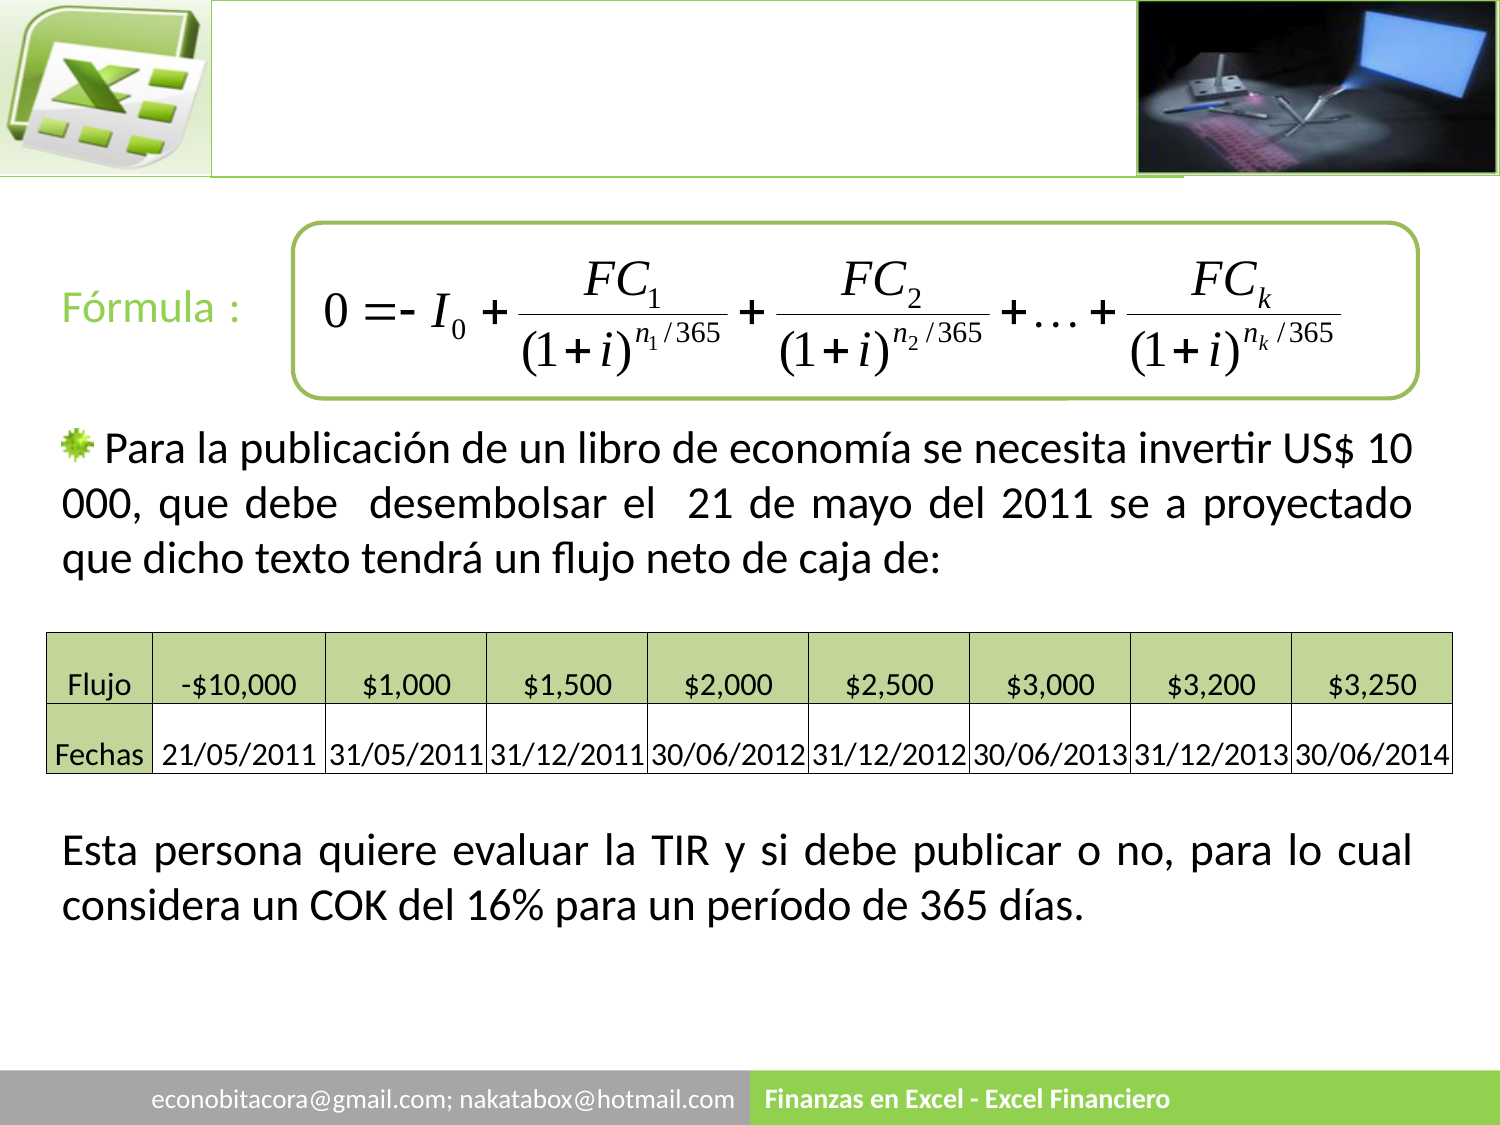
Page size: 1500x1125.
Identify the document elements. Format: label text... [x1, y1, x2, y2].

table_header $3,250 [1292, 633, 1452, 703]
text_box Para la publicación de un libro de economía se necesita invertir US$ 10 000, que debe desembolsar el 21 de mayo del 2011 se a proyectado que dicho texto tendrá un flujo neto de caja de: Esta persona quiere evaluar la TIR y si debe publicar o no, para lo cual considera un COK del 16% para un período de 365 días. [46, 774, 1430, 938]
table_cell 30/06/2013 [970, 704, 1130, 773]
table_cell Fechas [47, 704, 152, 773]
text_box [290, 220, 1421, 401]
table_header $1,000 [326, 633, 486, 703]
table_header $3,200 [1131, 633, 1291, 703]
table_cell 31/12/2013 [1131, 704, 1291, 773]
table_header -$10,000 [153, 633, 325, 703]
text_box [212, 0, 1134, 178]
table_header $1,500 [487, 633, 647, 703]
picture [61, 428, 94, 462]
table_header Flujo [47, 633, 152, 703]
table_header $3,000 [970, 633, 1130, 703]
text_box Para la publicación de un libro de economía se necesita invertir US$ 10 000, que debe desembolsar el 21 de mayo del 2011 se a proyectado que dicho texto tendrá un flujo neto de caja de: Esta persona quiere evaluar la TIR y si debe publicar o no, para lo cual considera un COK del 16% para un período de 365 días. [46, 410, 1430, 632]
table_cell 31/05/2011 [326, 704, 486, 773]
table_header $2,000 [648, 633, 808, 703]
table_cell 31/12/2012 [809, 704, 969, 773]
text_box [316, 245, 1353, 387]
table_cell 21/05/2011 [153, 704, 325, 773]
text_box econobitacora@gmail.com; nakatabox@hotmail.com [0, 1070, 749, 1125]
table_cell 31/12/2011 [487, 704, 647, 773]
table_header $2,500 [809, 633, 969, 703]
text_box Finanzas en Excel - Excel Financiero [749, 1070, 1500, 1125]
table_cell 30/06/2012 [648, 704, 808, 773]
table_cell 30/06/2014 [1292, 704, 1452, 773]
picture [1136, 0, 1500, 177]
text_box Fórmula : [46, 269, 270, 395]
picture [0, 0, 212, 177]
